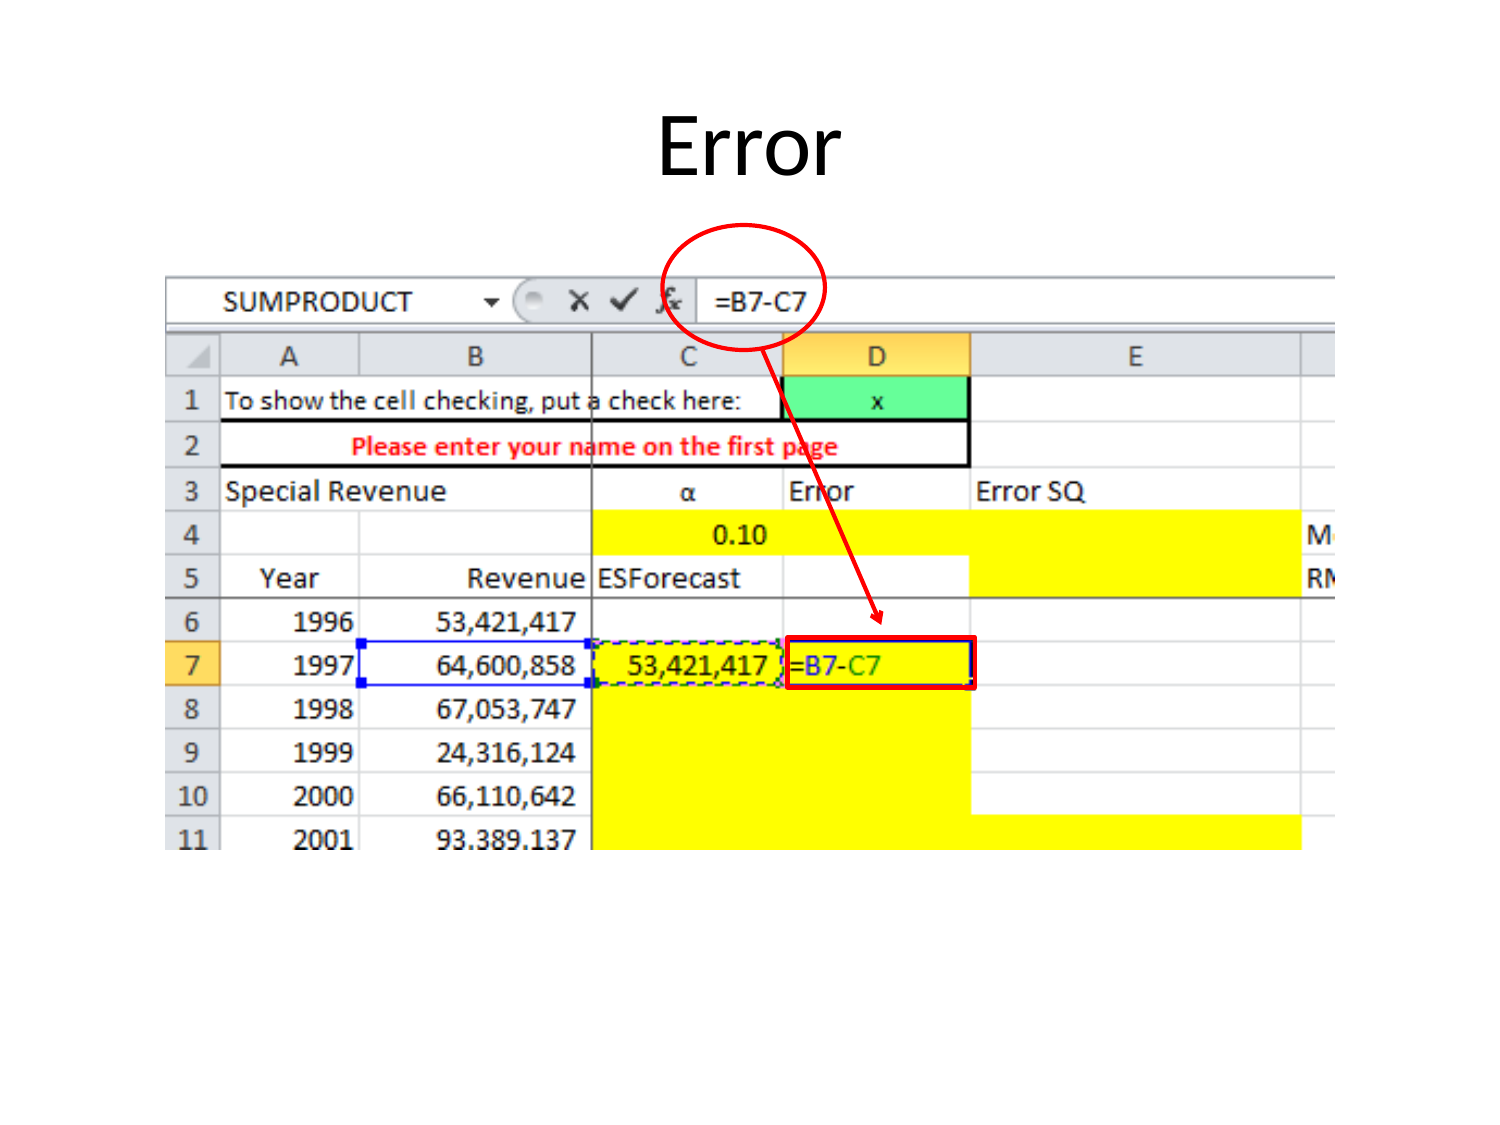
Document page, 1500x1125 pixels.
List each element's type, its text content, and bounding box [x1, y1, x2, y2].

title Error [75, 45, 1425, 233]
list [165, 275, 1335, 850]
text_box [662, 222, 826, 274]
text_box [762, 349, 882, 626]
